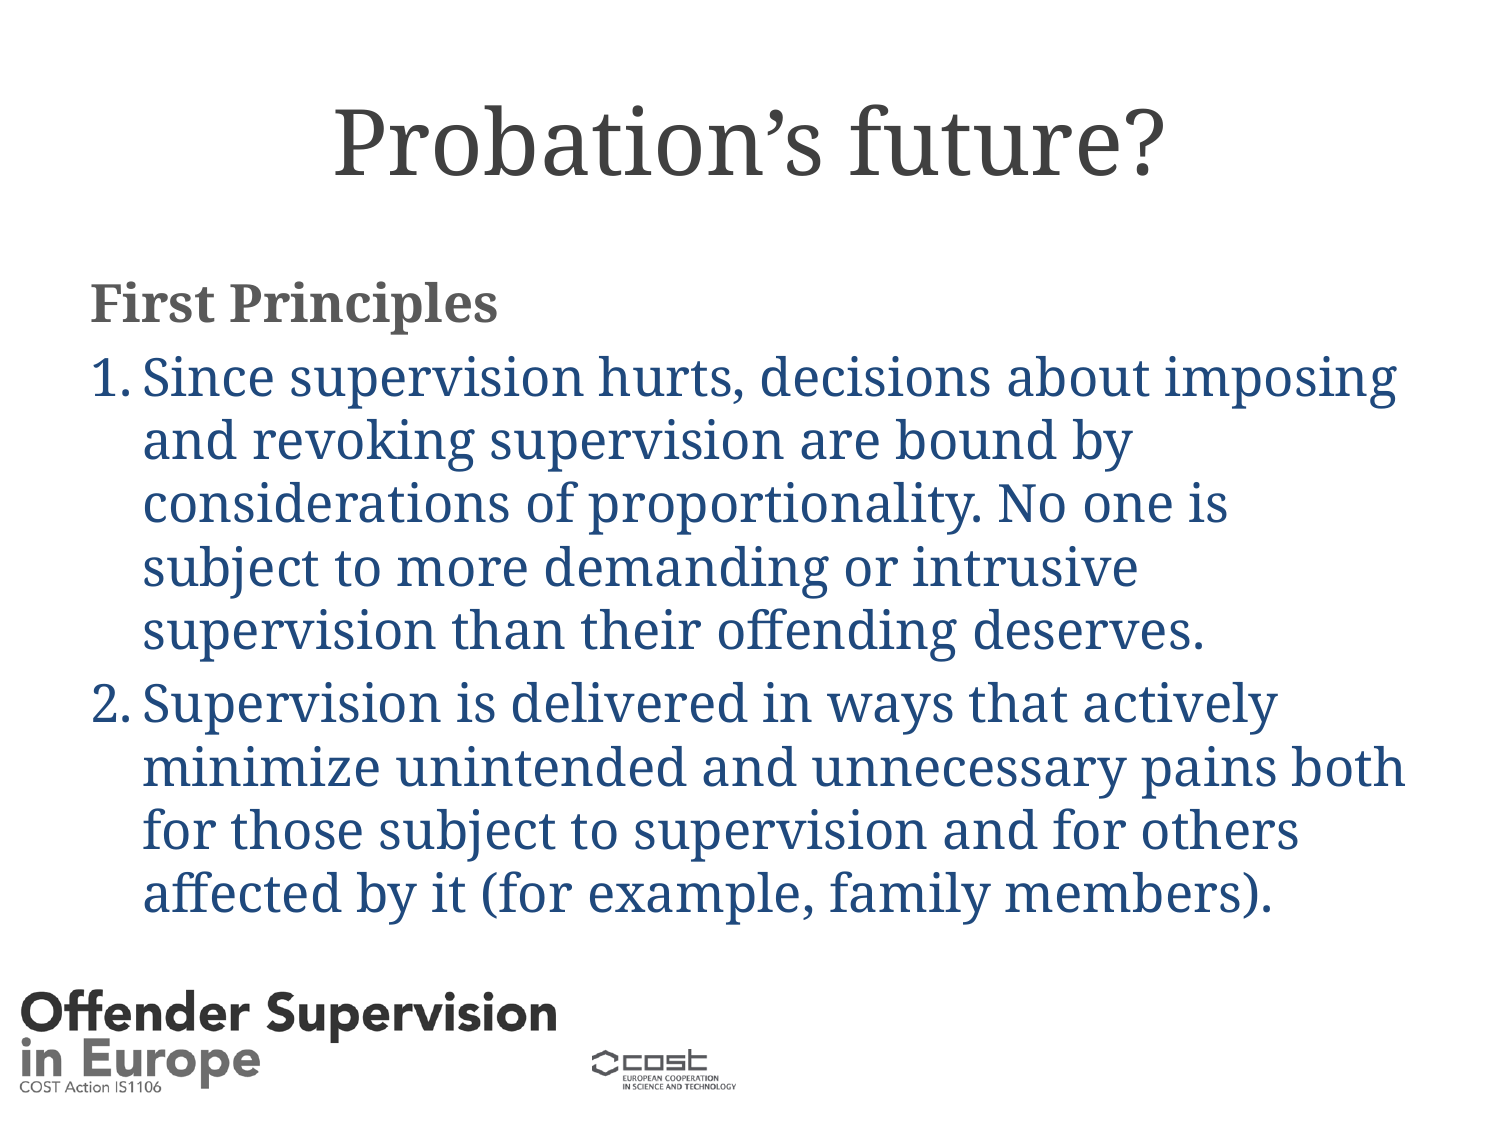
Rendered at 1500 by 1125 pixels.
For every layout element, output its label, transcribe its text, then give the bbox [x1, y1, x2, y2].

picture [17, 975, 741, 1104]
list First Principles Since supervision hurts, decisions about imposing and revoking supervision are bound by considerations of proportionality. No one is subject to more demanding or intrusive supervision than their offending deserves. Supervision is delivered in ways that actively minimize unintended and unnecessary pains both for those subject to supervision and for others affected by it (for example, family members). [75, 262, 1425, 965]
title Probation’s future? [75, 45, 1425, 233]
